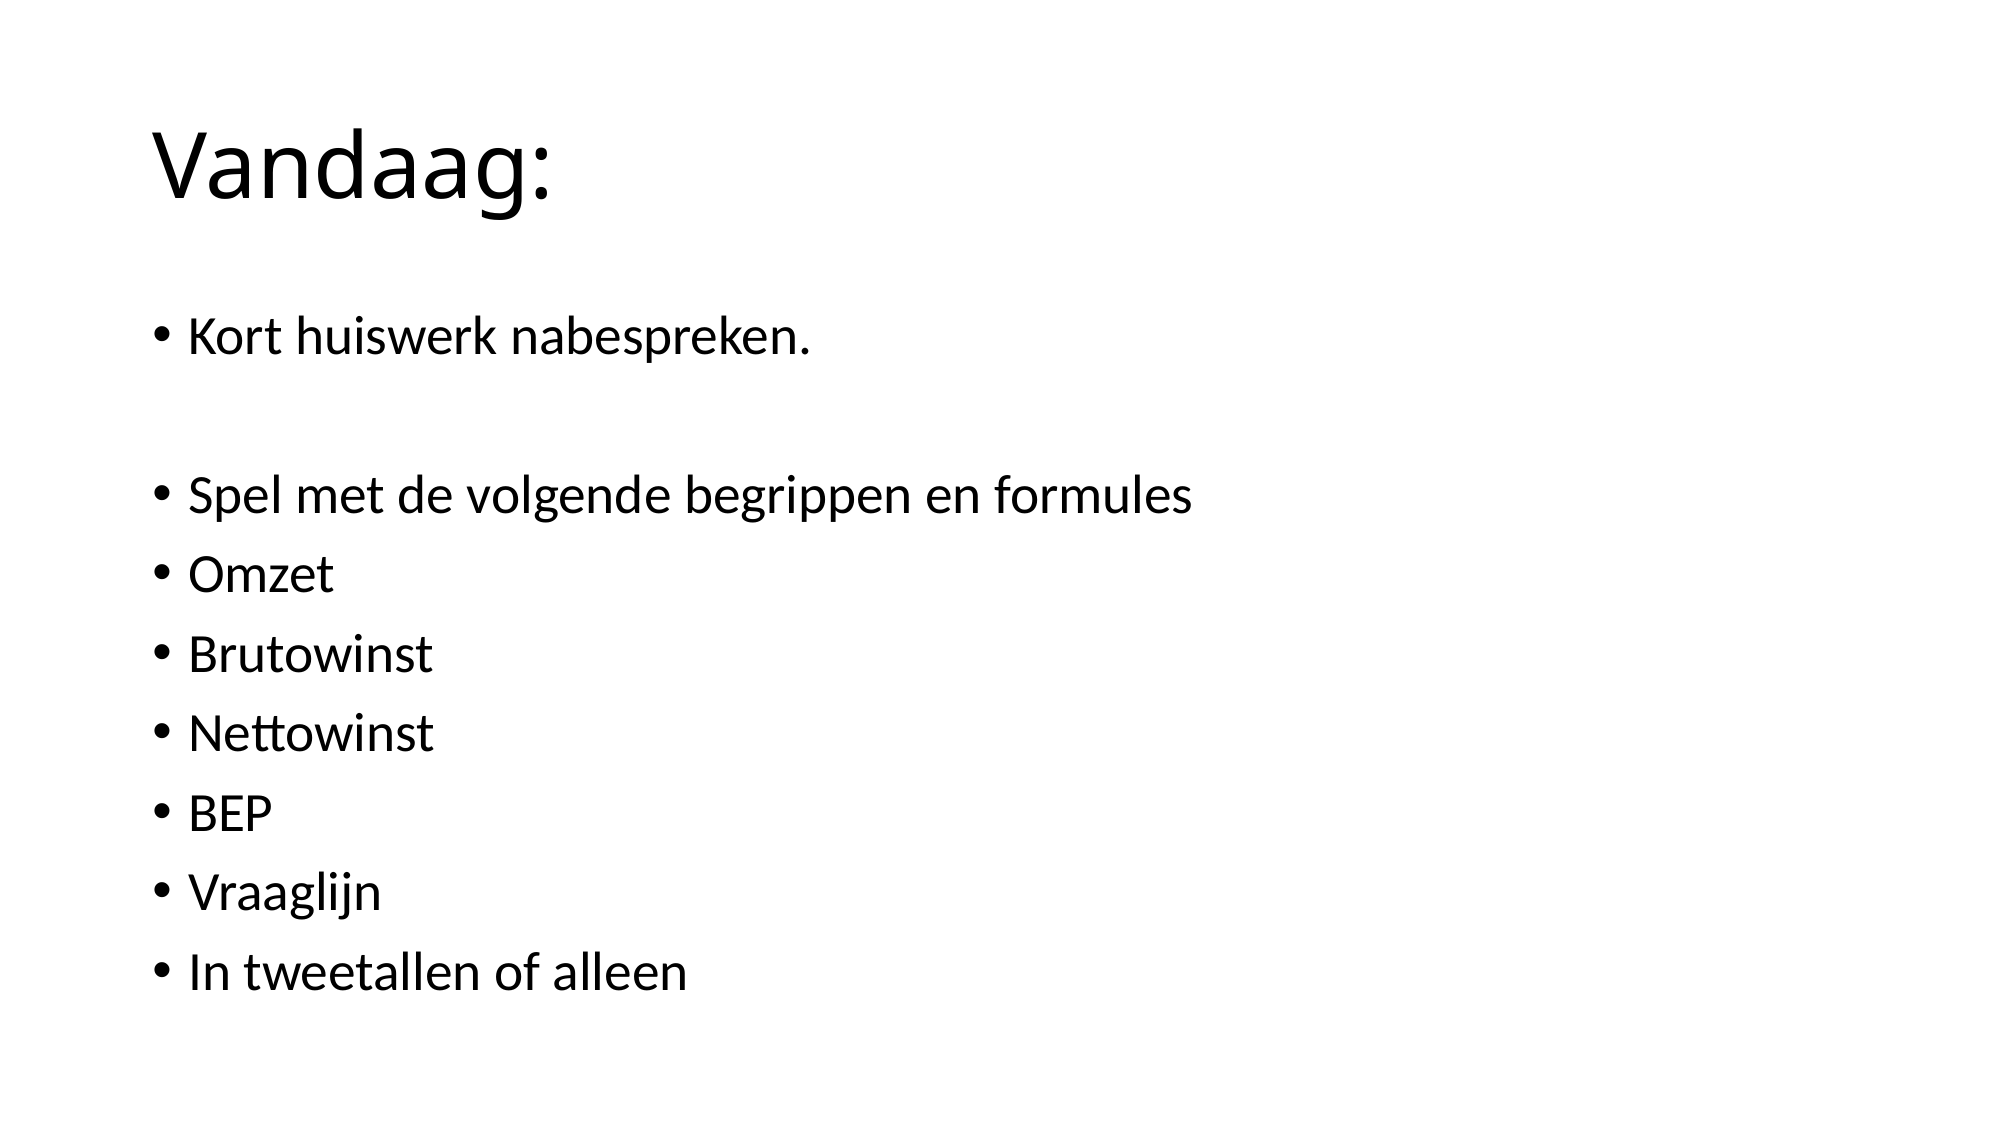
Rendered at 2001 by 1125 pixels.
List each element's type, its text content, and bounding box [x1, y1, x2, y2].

list Kort huiswerk nabespreken. Spel met de volgende begrippen en formules Omzet Brutowinst Nettowinst BEP Vraaglijn In tweetallen of alleen [137, 299, 1863, 1014]
title Vandaag: [137, 59, 1863, 278]
